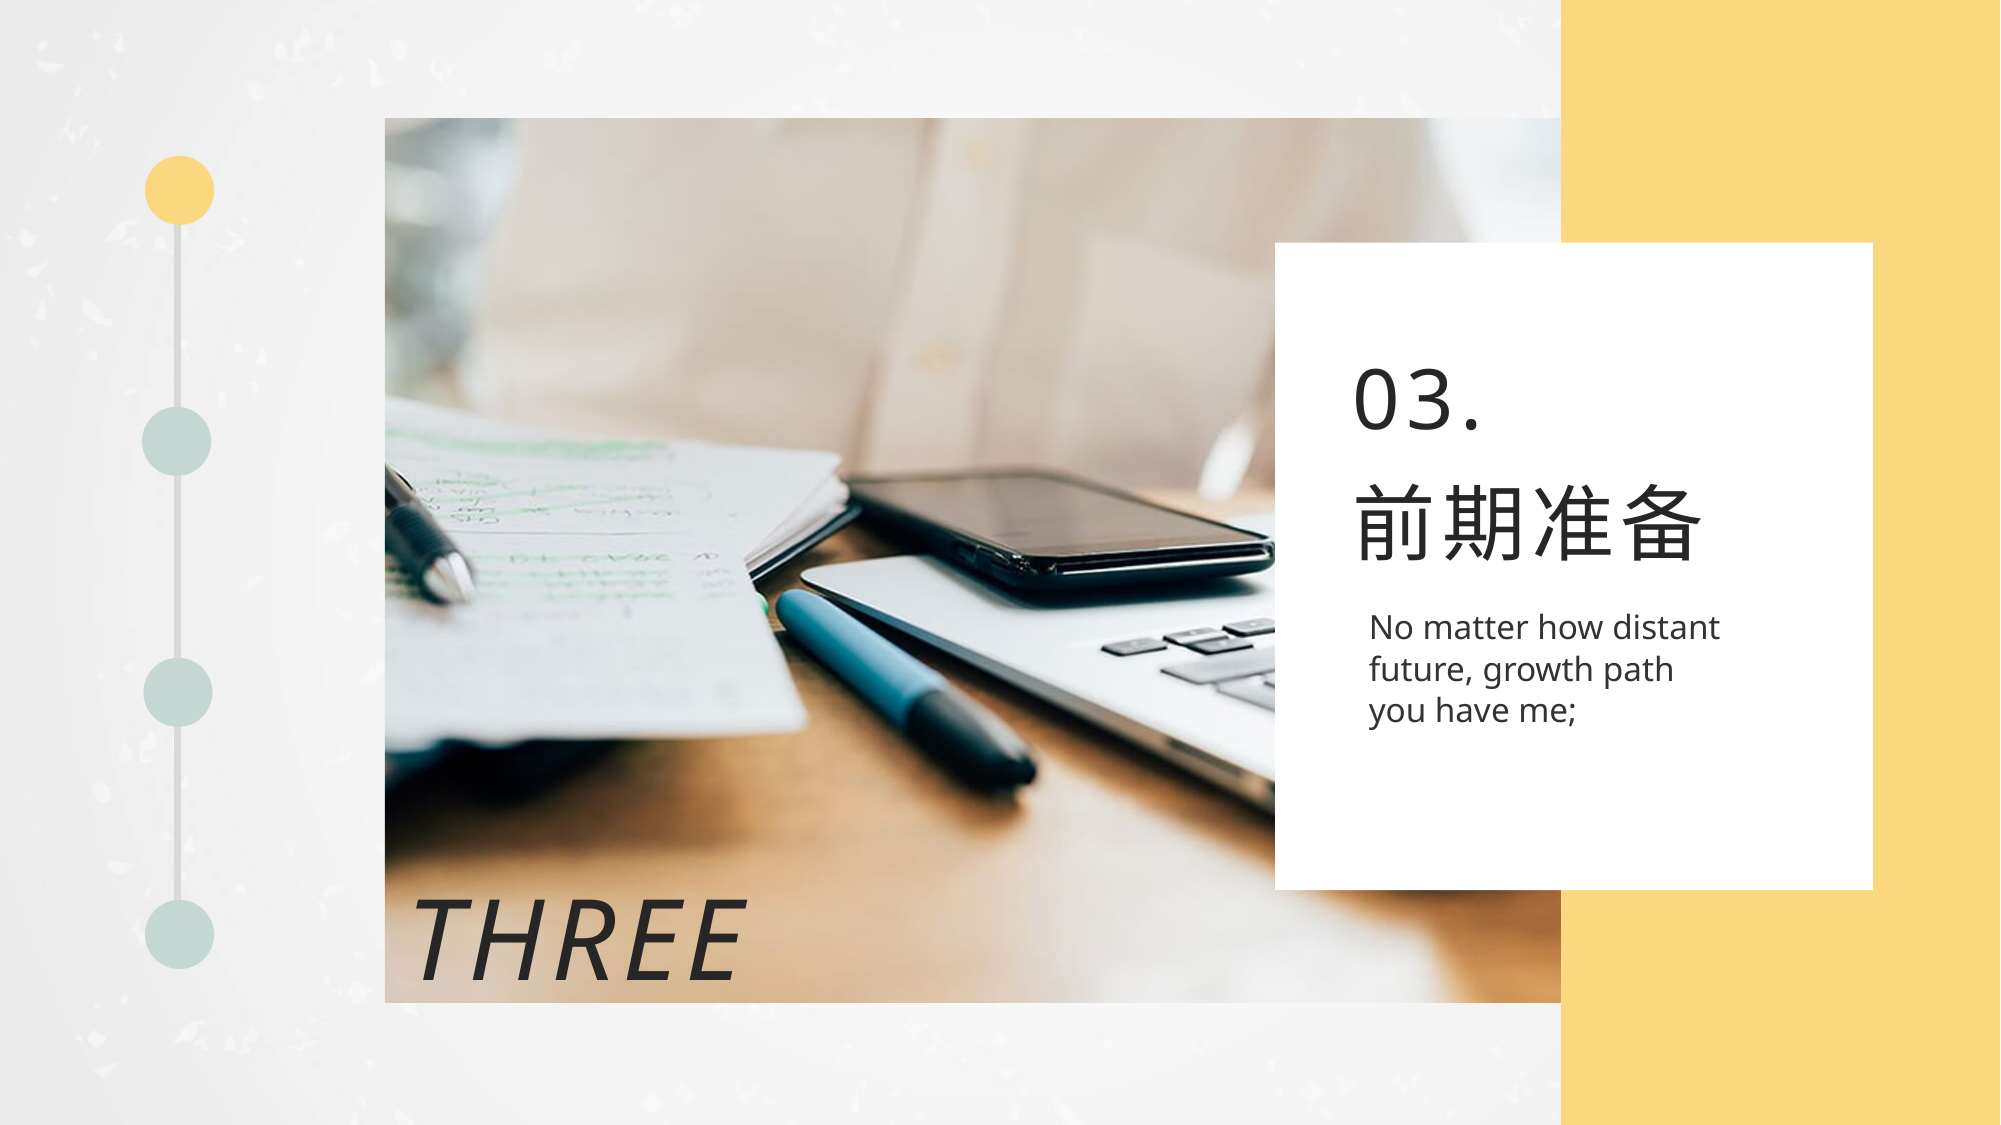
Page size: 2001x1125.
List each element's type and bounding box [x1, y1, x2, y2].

text_box [1274, 242, 1874, 891]
picture [0, 0, 2000, 1125]
text_box [141, 155, 215, 970]
